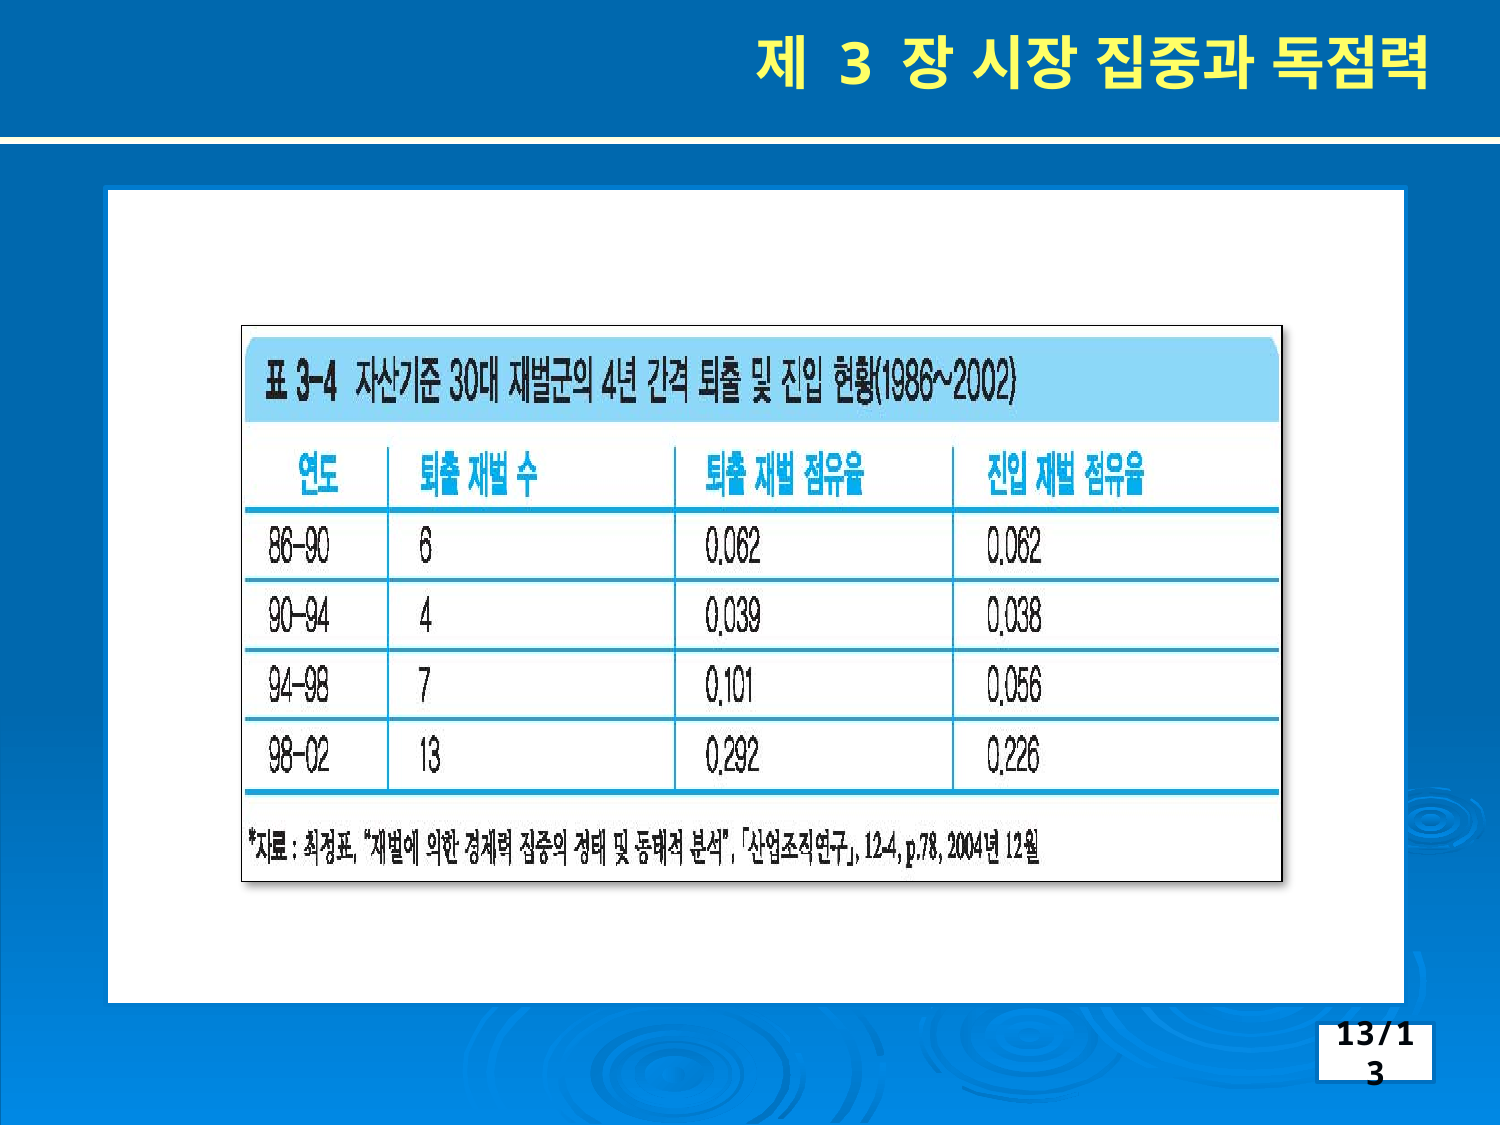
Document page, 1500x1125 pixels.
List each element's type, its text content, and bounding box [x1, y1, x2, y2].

text_box [103, 185, 1408, 1007]
text_box 제 3 장 시장 집중과 독점력 [702, 19, 1447, 104]
text_box 13/13 [1315, 1021, 1436, 1084]
picture [241, 326, 1282, 882]
text_box [0, 137, 1500, 144]
